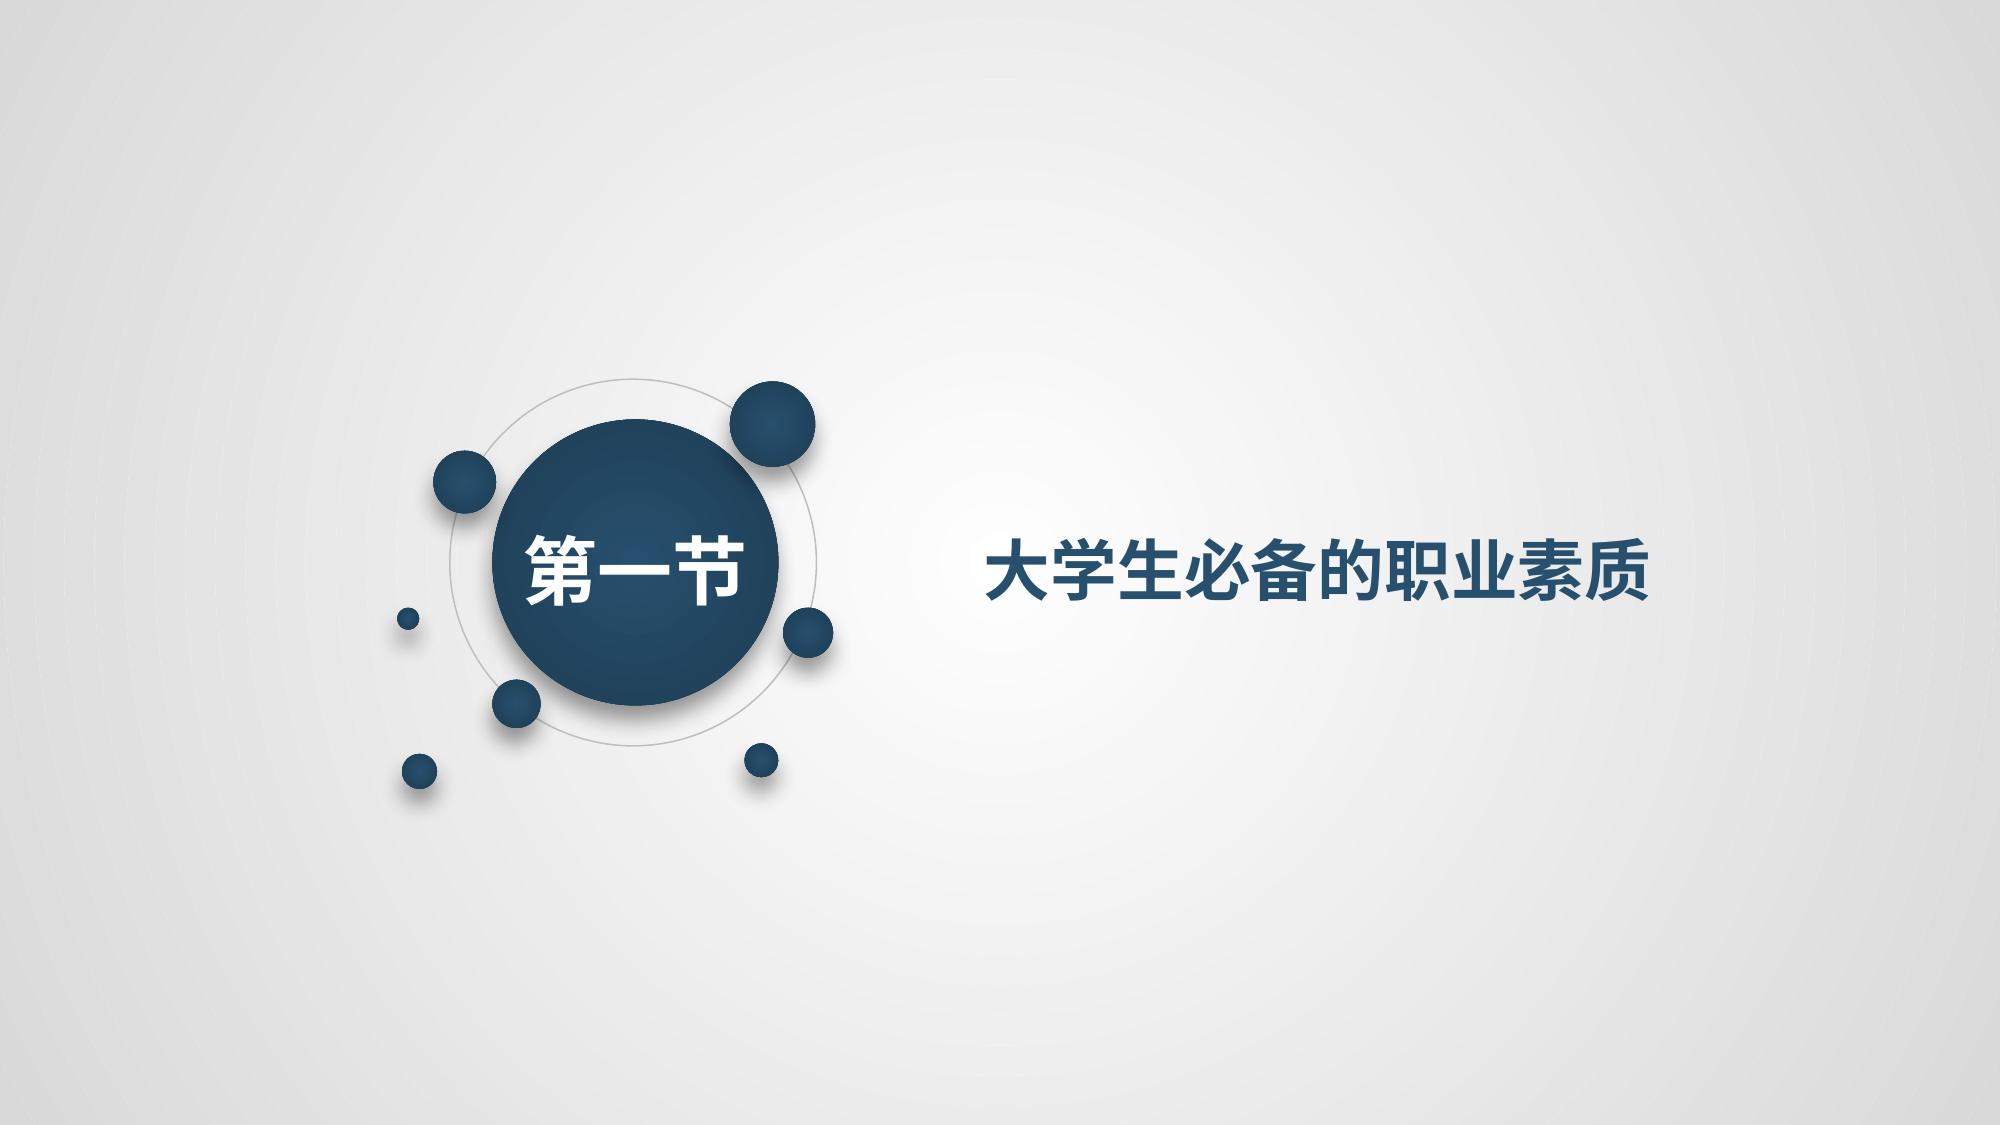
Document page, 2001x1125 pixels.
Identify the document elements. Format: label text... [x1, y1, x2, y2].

text_box [491, 678, 542, 729]
text_box [400, 752, 439, 790]
text_box [432, 449, 498, 515]
text_box [773, 488, 818, 610]
text_box [491, 418, 780, 707]
text_box [728, 380, 817, 468]
text_box 大学生必备的职业素质 [969, 521, 1667, 616]
text_box [396, 606, 421, 631]
text_box 第一节 [507, 516, 763, 622]
text_box [448, 541, 510, 687]
text_box [483, 378, 728, 480]
text_box [782, 606, 835, 659]
text_box [743, 742, 780, 779]
text_box [554, 666, 780, 747]
